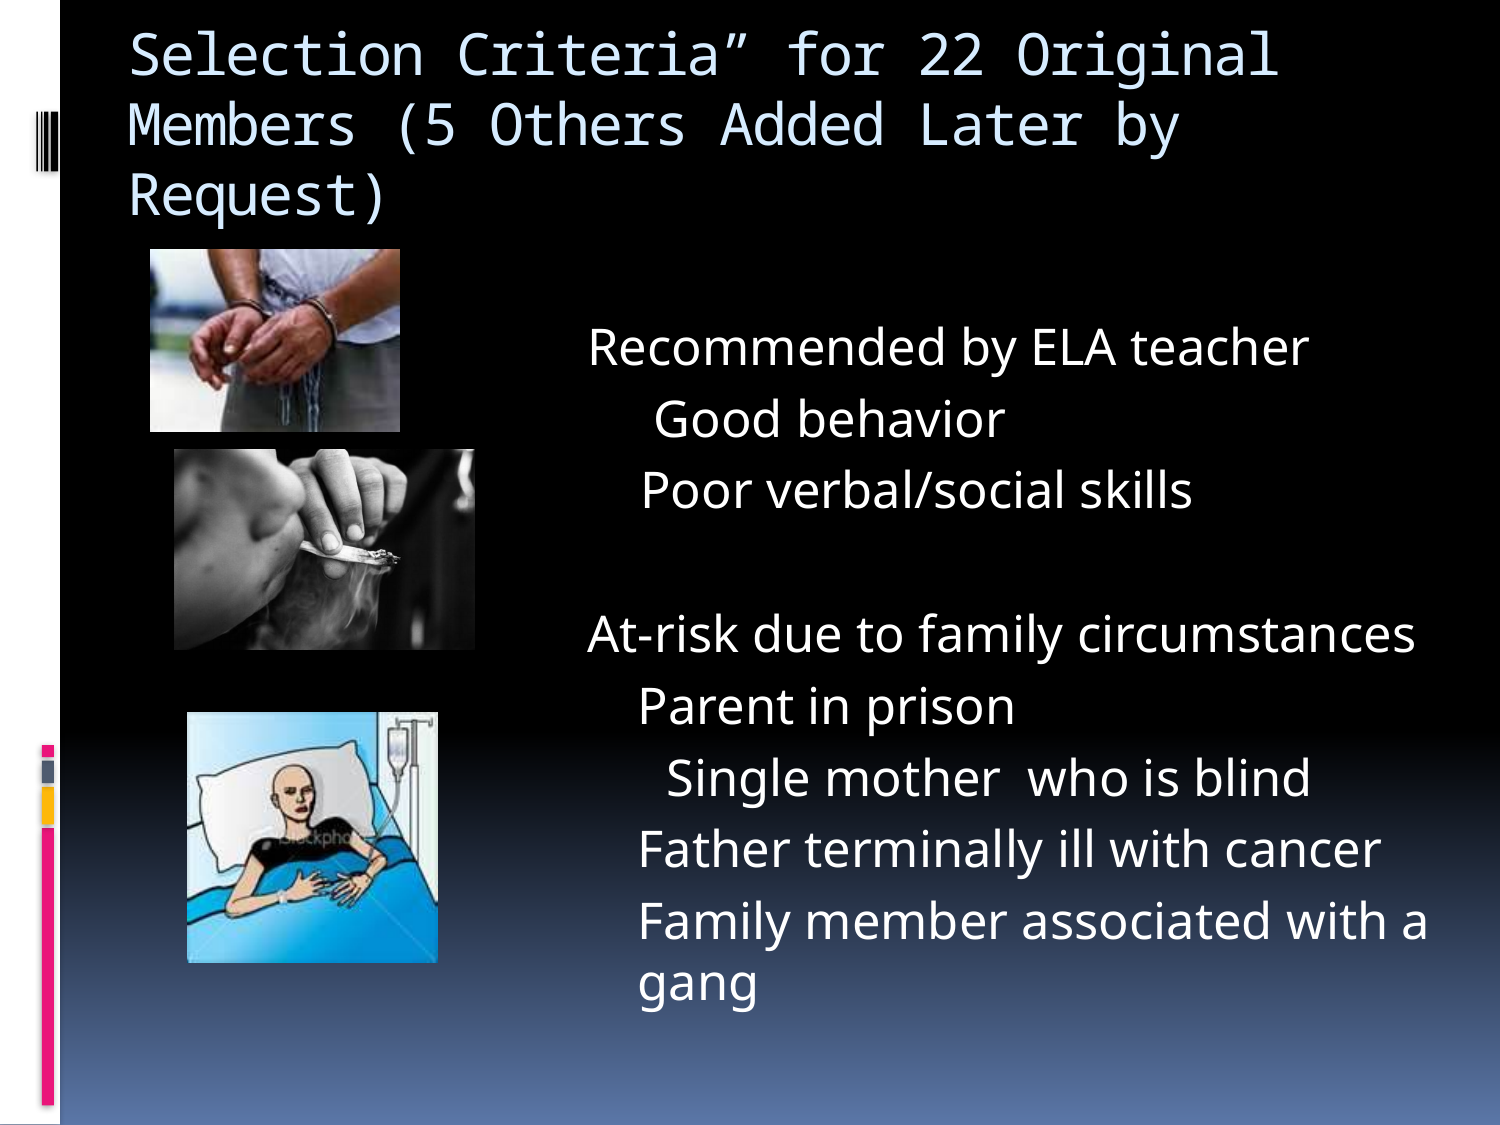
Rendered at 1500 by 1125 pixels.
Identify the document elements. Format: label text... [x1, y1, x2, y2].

picture [174, 449, 476, 650]
list Recommended by ELA teacher Good behavior Poor verbal/social skills At-risk due to family circumstances Parent in prison Single mother who is blind Father terminally ill with cancer Family member associated with a gang [562, 212, 1463, 1025]
picture [149, 249, 401, 432]
title Selection Criteria” for 22 Original Members (5 Others Added Later by Request) [112, 44, 1463, 200]
picture [187, 712, 438, 963]
picture [431, 956, 438, 963]
